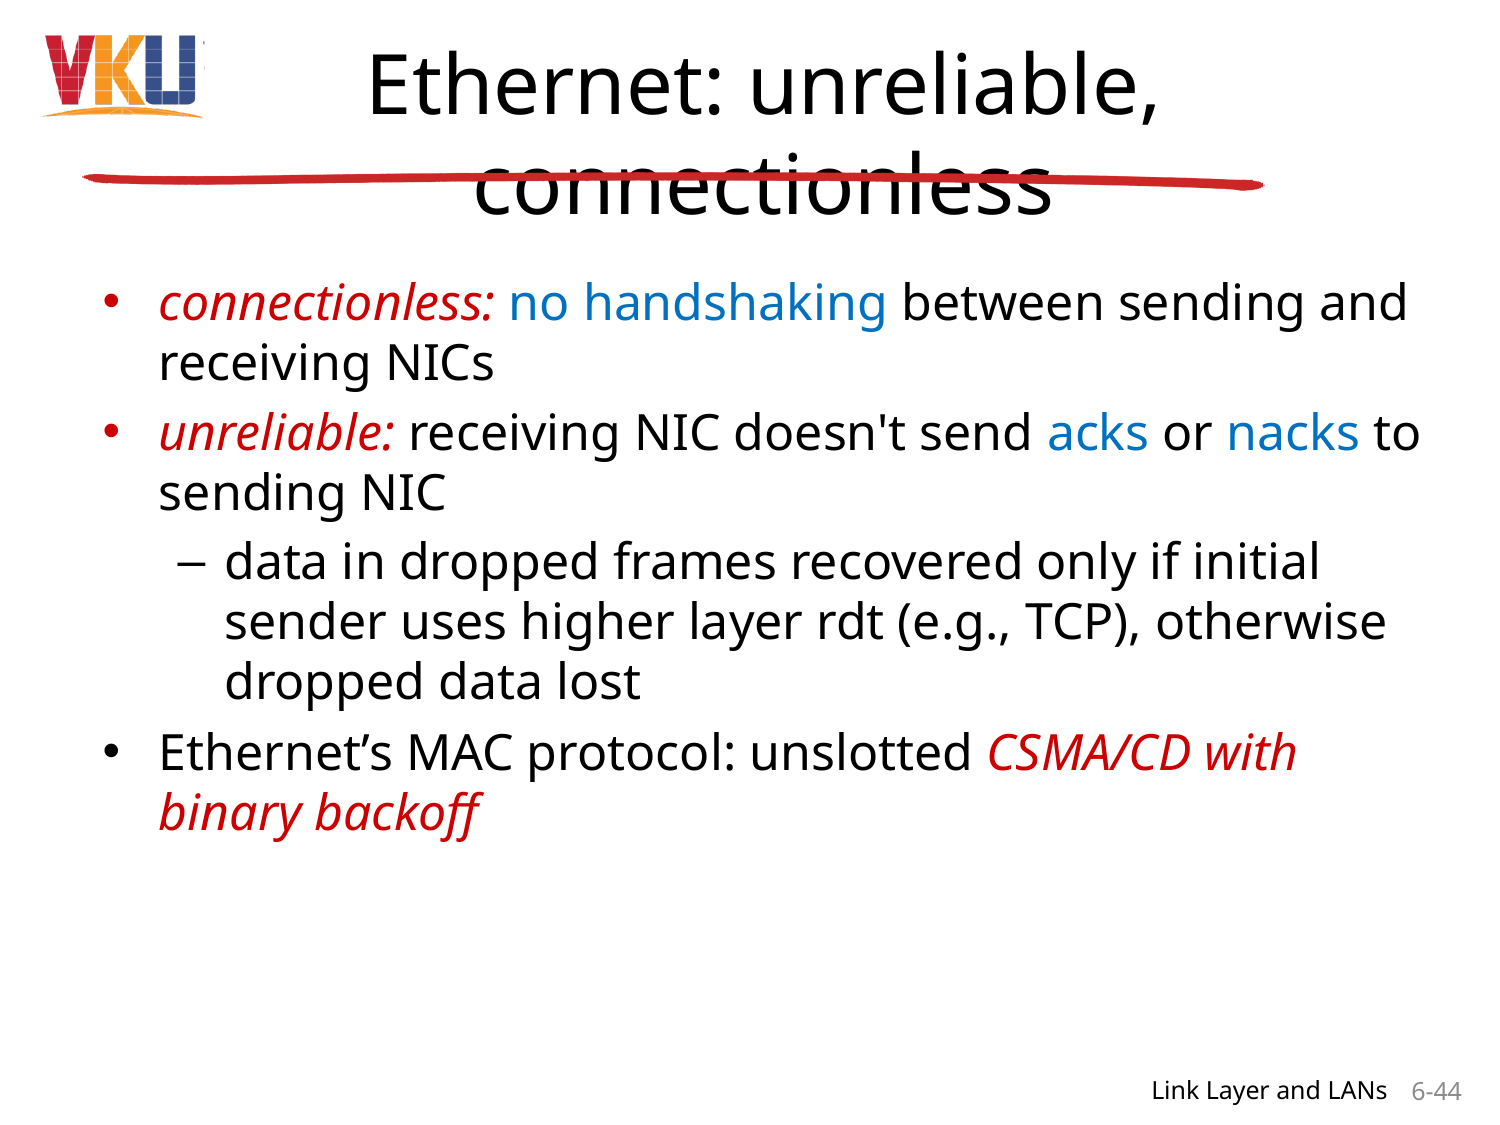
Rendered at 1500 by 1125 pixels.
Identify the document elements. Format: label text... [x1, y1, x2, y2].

footer Link Layer and LANs [1045, 1069, 1404, 1110]
slide_number 6-44 [1387, 1069, 1478, 1115]
list connectionless: no handshaking between sending and receiving NICs unreliable: receiving NIC doesn't send acks or nacks to sending NIC data in dropped frames recovered only if initial sender uses higher layer rdt (e.g., TCP), otherwise dropped data lost Ethernet’s MAC protocol: unslotted CSMA/CD with binary backoff [87, 262, 1443, 1025]
picture [77, 166, 1278, 196]
title Ethernet: unreliable, connectionless [87, 37, 1441, 225]
picture [30, 21, 211, 129]
